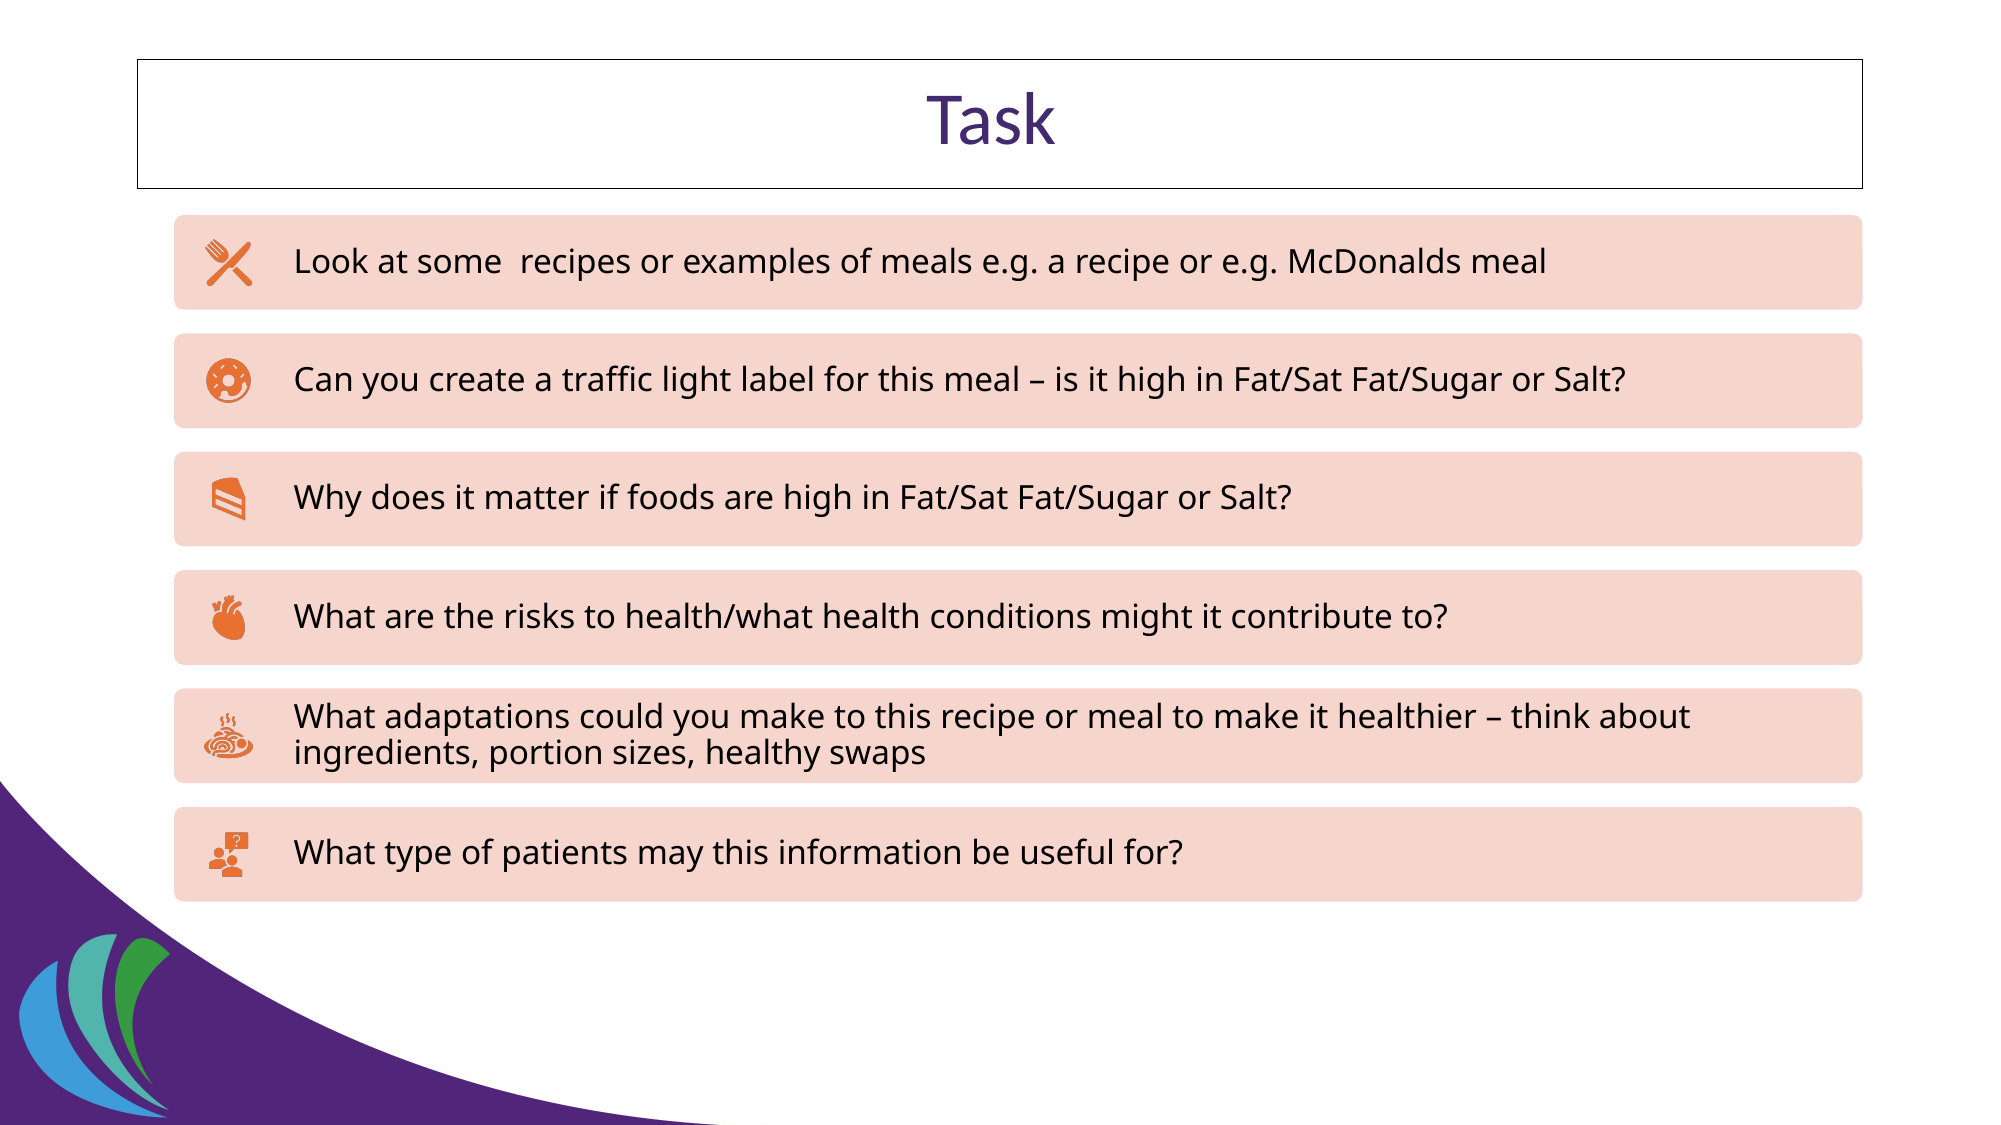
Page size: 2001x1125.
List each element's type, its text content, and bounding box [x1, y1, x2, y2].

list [173, 214, 1864, 903]
picture [0, 1, 2000, 1125]
title Task [137, 59, 1863, 189]
